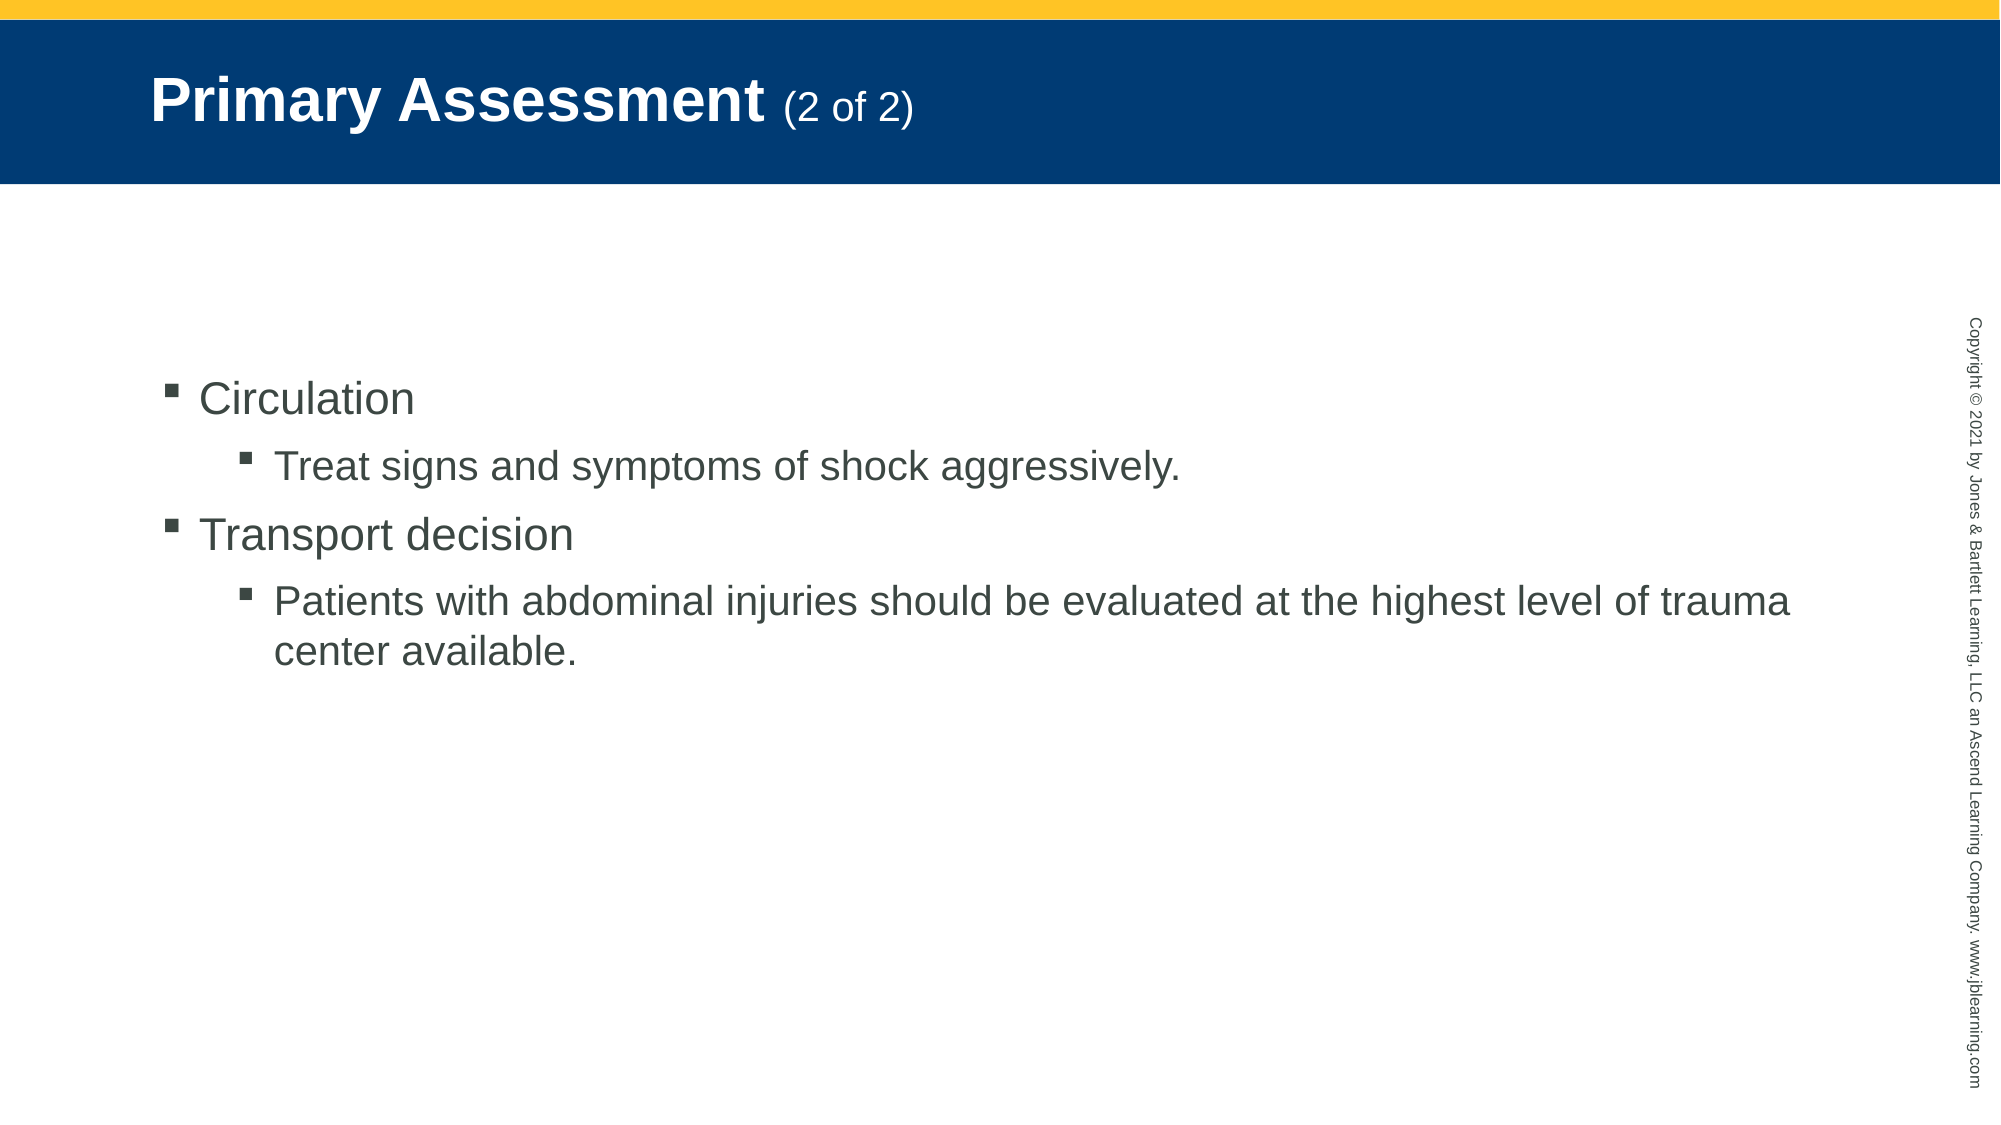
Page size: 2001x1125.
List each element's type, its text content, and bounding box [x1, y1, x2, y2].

title Primary Assessment (2 of 2) [0, 19, 2000, 185]
list Circulation Treat signs and symptoms of shock aggressively. Transport decision Patients with abdominal injuries should be evaluated at the highest level of trauma center available. [146, 361, 1859, 1016]
